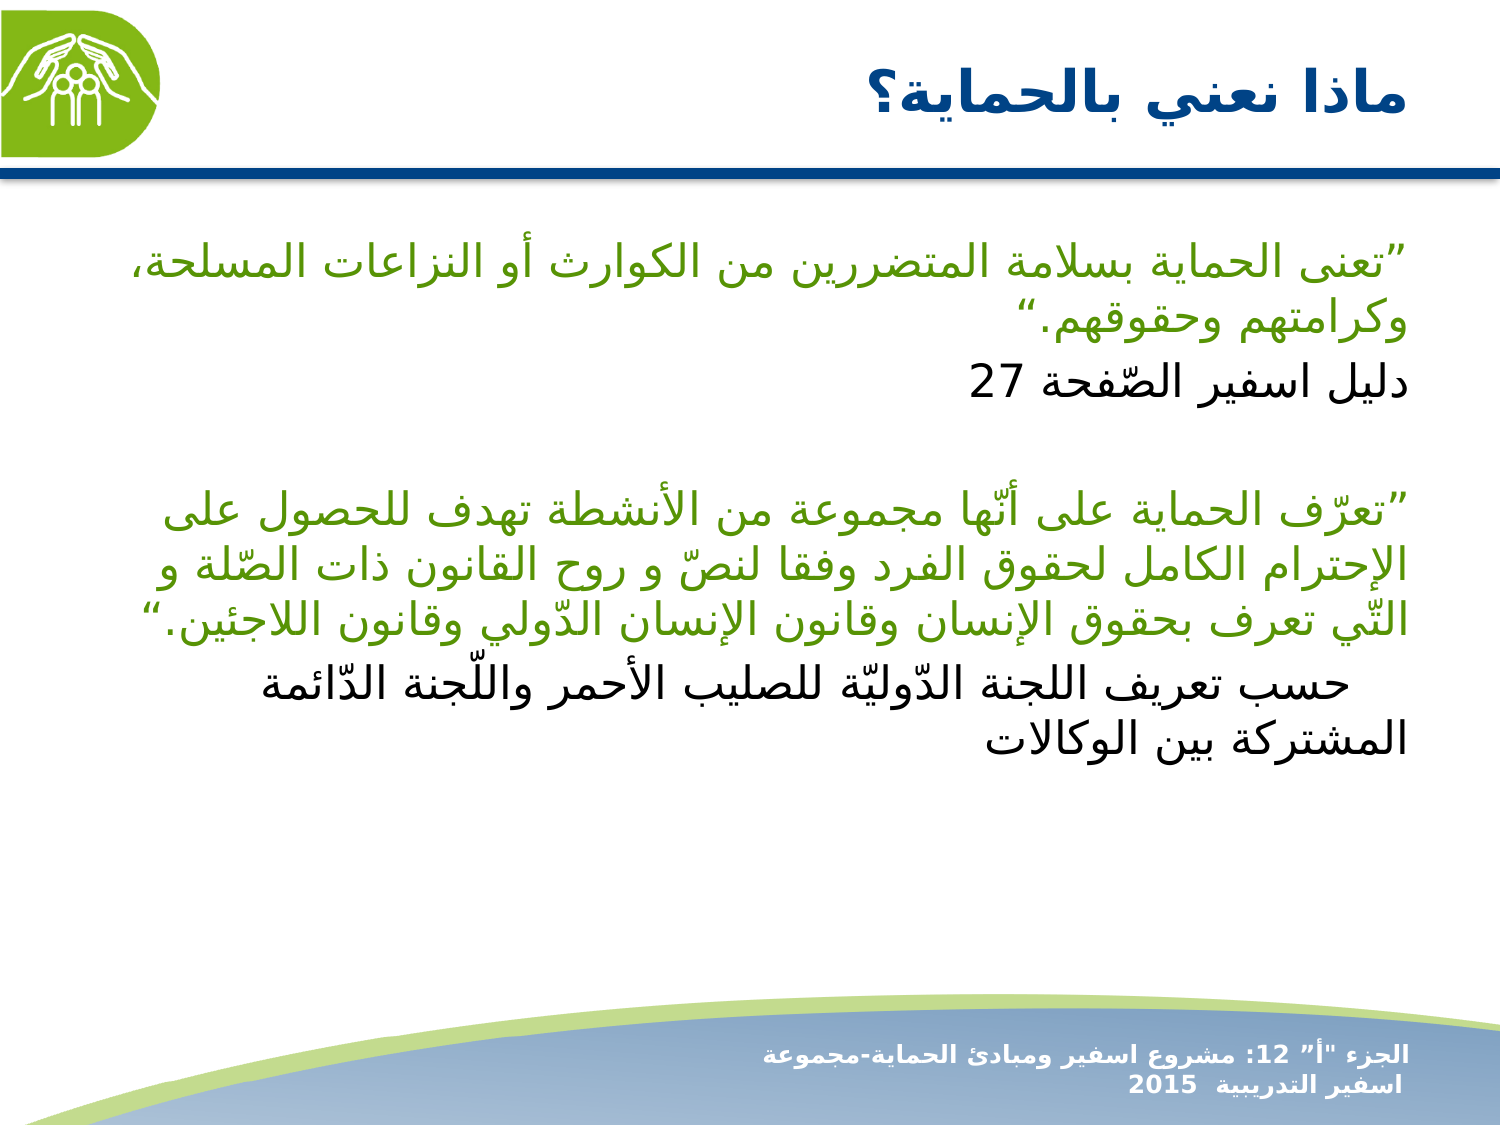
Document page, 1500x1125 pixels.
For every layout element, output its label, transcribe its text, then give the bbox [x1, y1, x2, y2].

picture [0, 992, 1500, 1125]
title ماذا نعني بالحماية؟ [75, 0, 1425, 178]
picture [0, 9, 75, 158]
footer الجزء "أ” 12: مشروع اسفير ومبادئ الحماية-مجموعة اسفير التدريبية 2015 [679, 1038, 1425, 1099]
list ”تعنى الحماية بسلامة المتضررين من الكوارث أو النزاعات المسلحة، وكرامتهم وحقوقهم.“ دليل اسفير الصّفحة 27 ”تعرّف الحماية على أنّها مجموعة من الأنشطة تهدف للحصول على الإحترام الكامل لحقوق الفرد وفقا لنصّ و روح القانون ذات الصّلة و التّي تعرف بحقوق الإنسان وقانون الإنسان الدّولي وقانون اللاجئين.“ حسب تعريف اللجنة الدّوليّة للصليب الأحمر واللّجنة الدّائمة المشتركة بين الوكالات [75, 224, 1425, 1010]
